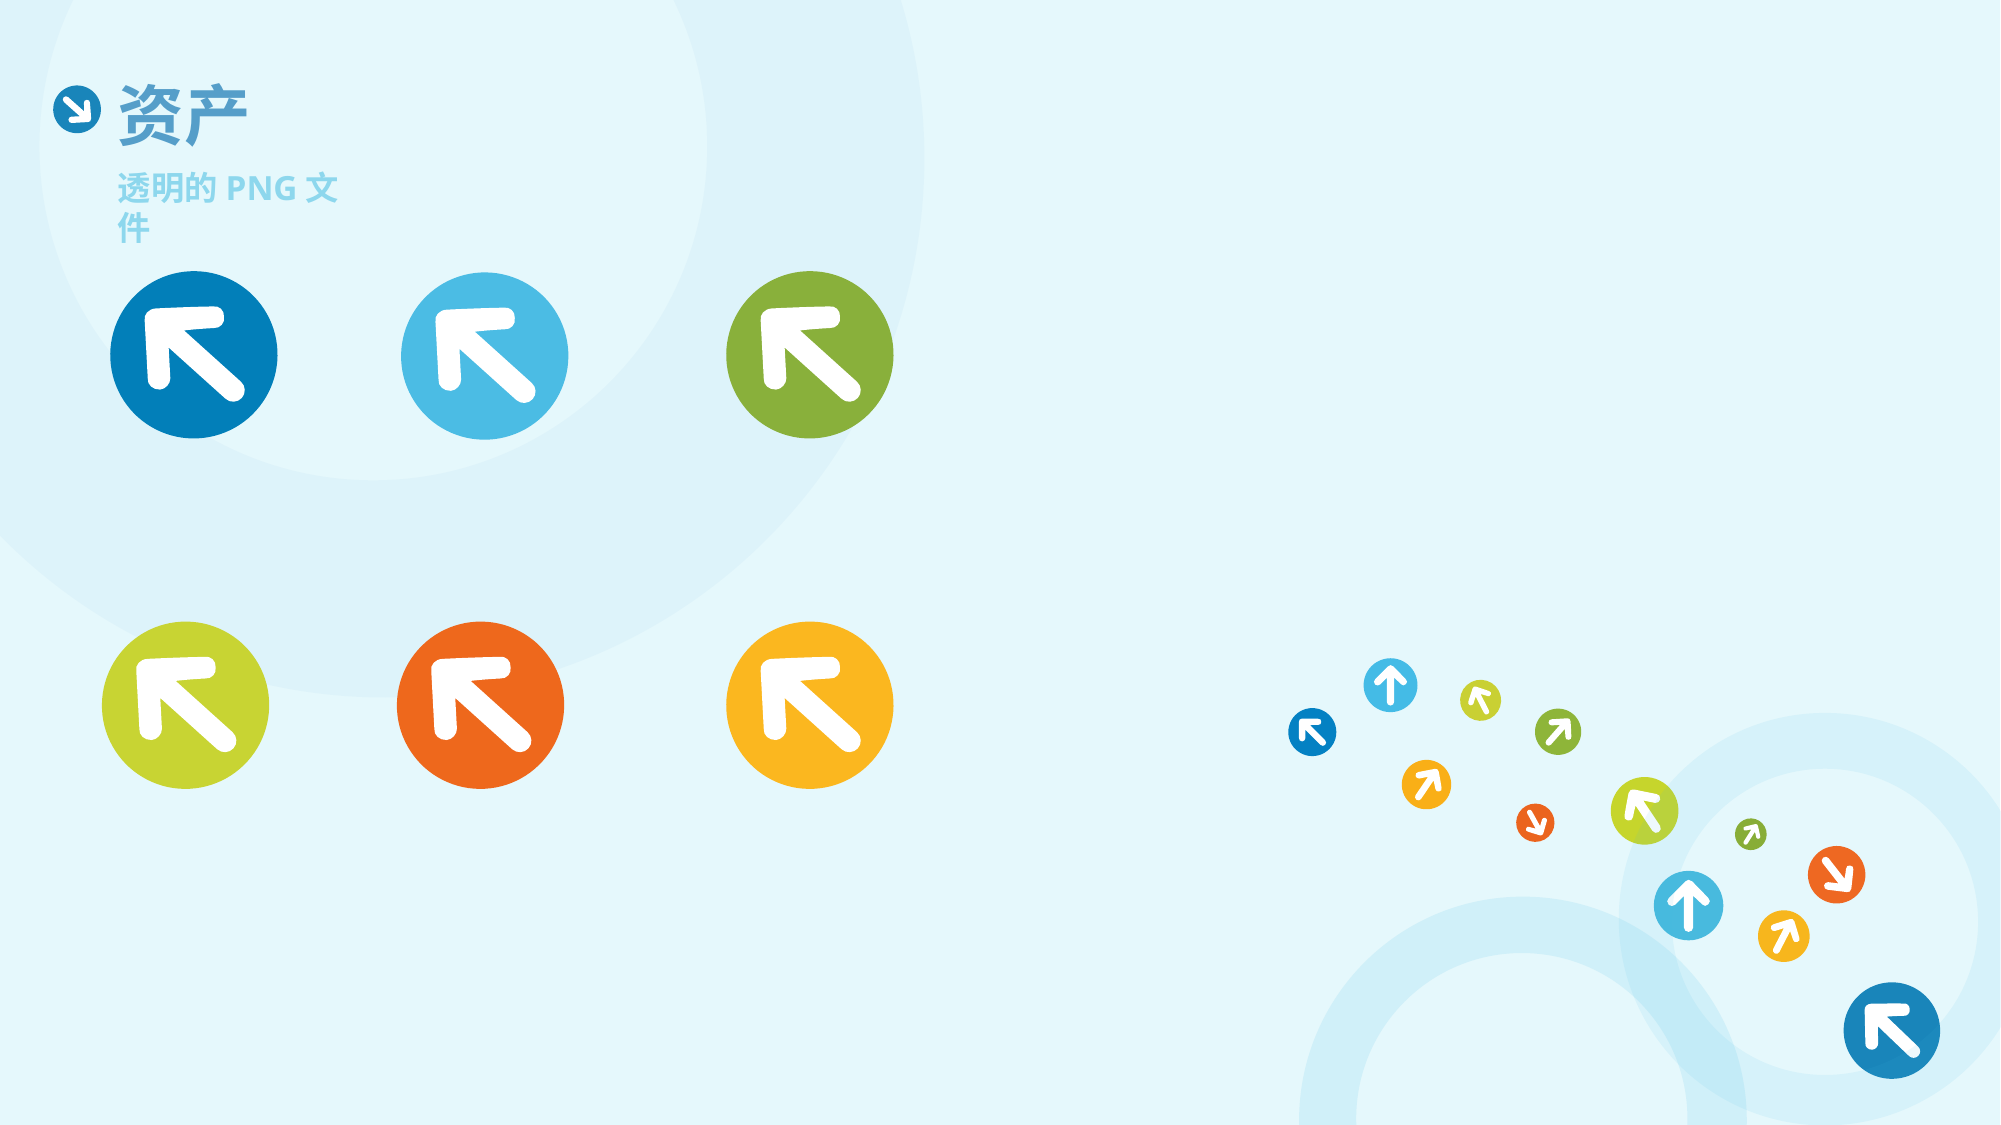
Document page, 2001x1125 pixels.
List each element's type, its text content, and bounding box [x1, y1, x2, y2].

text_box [726, 621, 894, 789]
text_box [396, 621, 565, 789]
text_box 透明的PNG文件 [103, 159, 375, 255]
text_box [726, 270, 894, 439]
text_box 资产 [103, 66, 431, 161]
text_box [101, 621, 270, 789]
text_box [401, 272, 569, 440]
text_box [110, 270, 278, 439]
